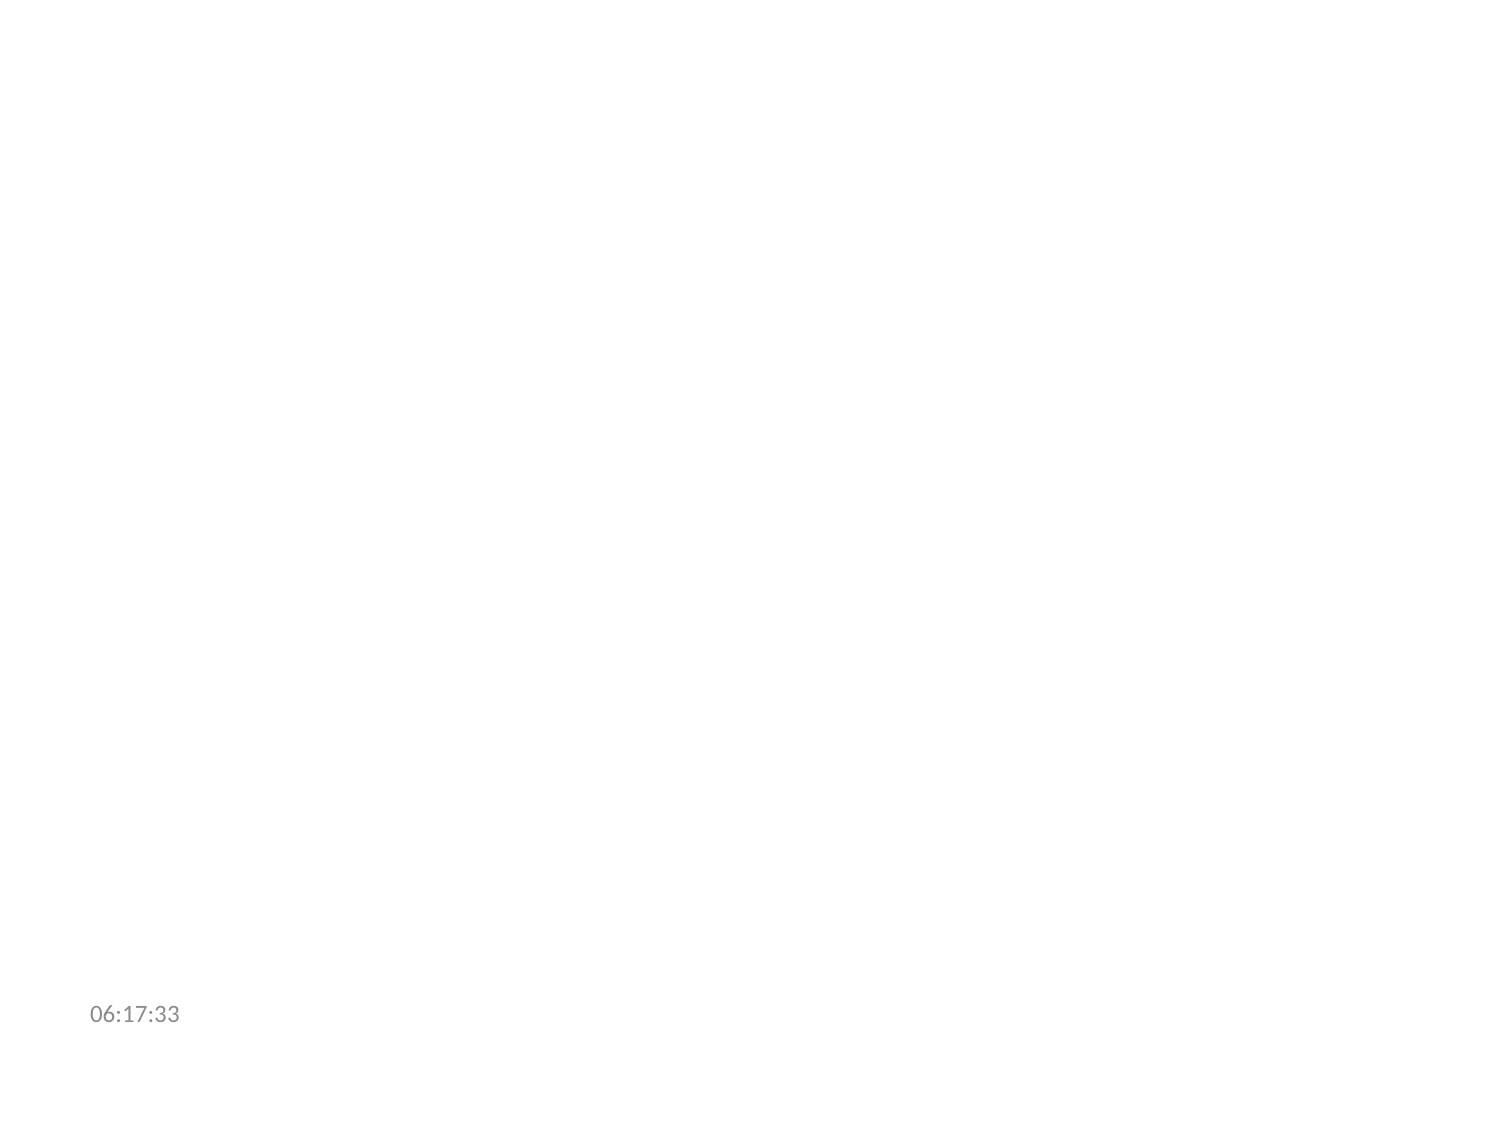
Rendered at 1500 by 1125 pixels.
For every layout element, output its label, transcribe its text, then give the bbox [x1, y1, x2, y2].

text_box 15:35:09 [75, 982, 425, 1043]
